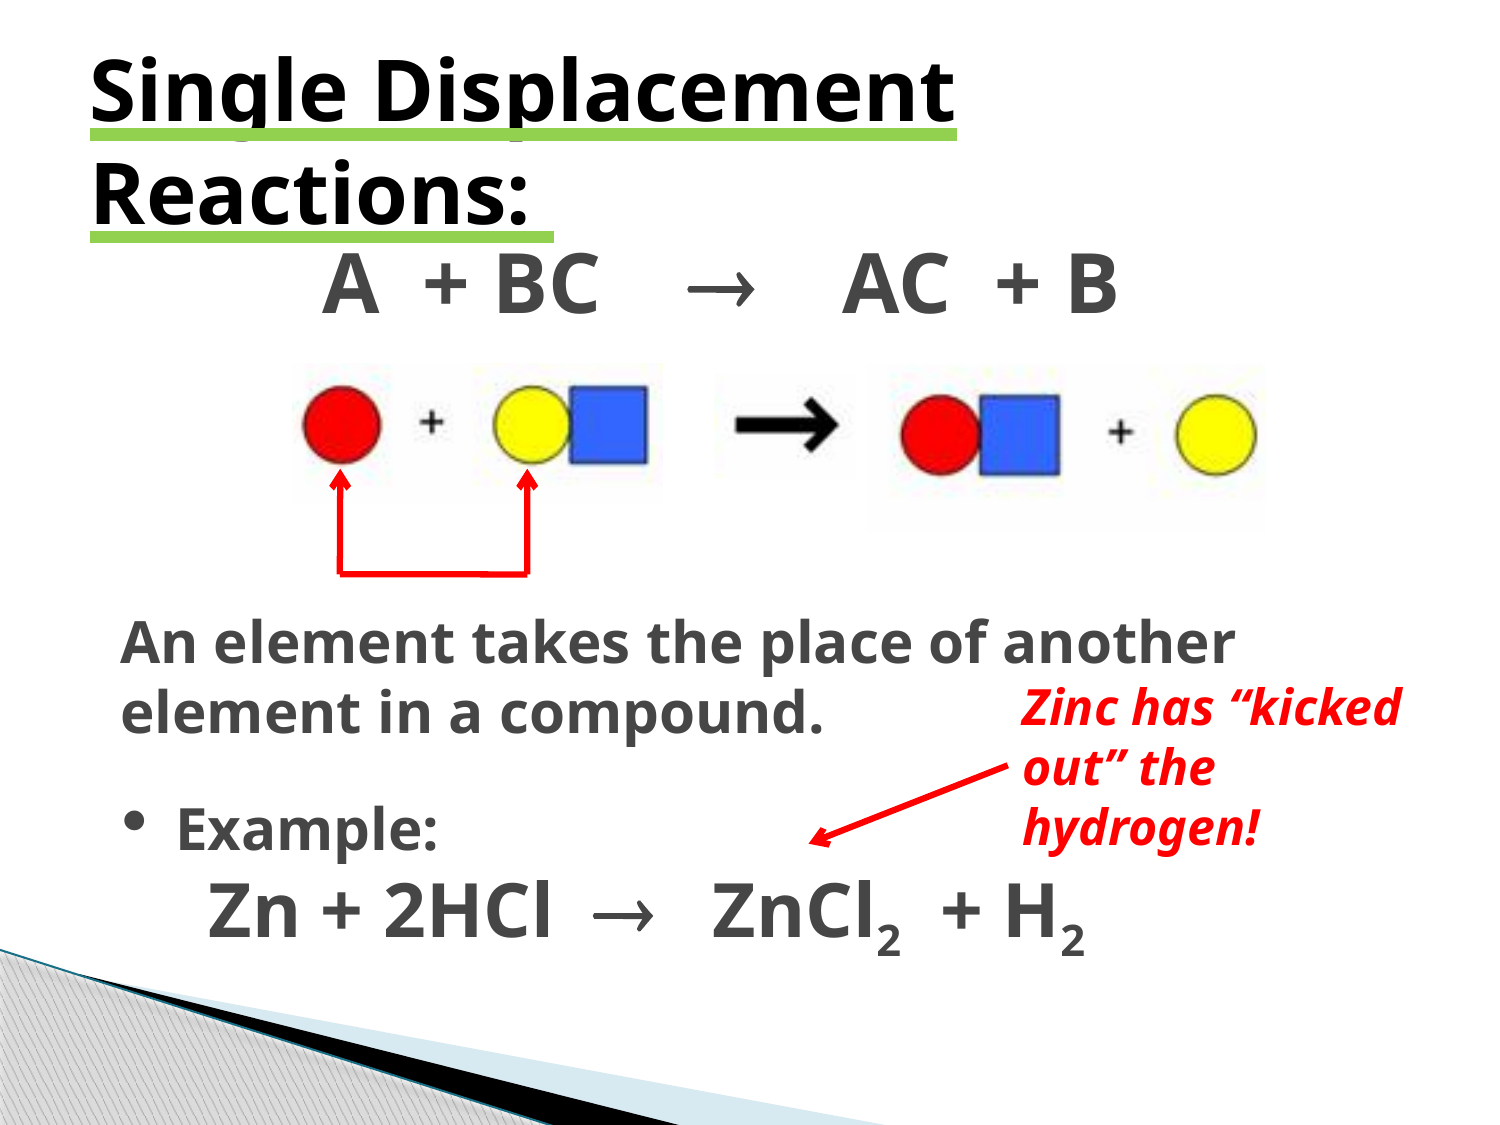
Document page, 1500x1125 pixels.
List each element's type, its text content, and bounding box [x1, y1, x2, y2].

text_box Zinc has “kicked out” the hydrogen! [1007, 667, 1430, 863]
picture [714, 374, 856, 479]
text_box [808, 766, 1008, 844]
picture [292, 363, 663, 505]
text_box A + BC  AC + B [222, 222, 1325, 338]
picture [866, 362, 1266, 534]
text_box An element takes the place of another element in a compound. [105, 597, 1453, 823]
title Single Displacement Reactions: [75, 45, 1425, 233]
text_box Example: Zn + 2HCl  ZnCl2 + H2 [70, 785, 1395, 973]
